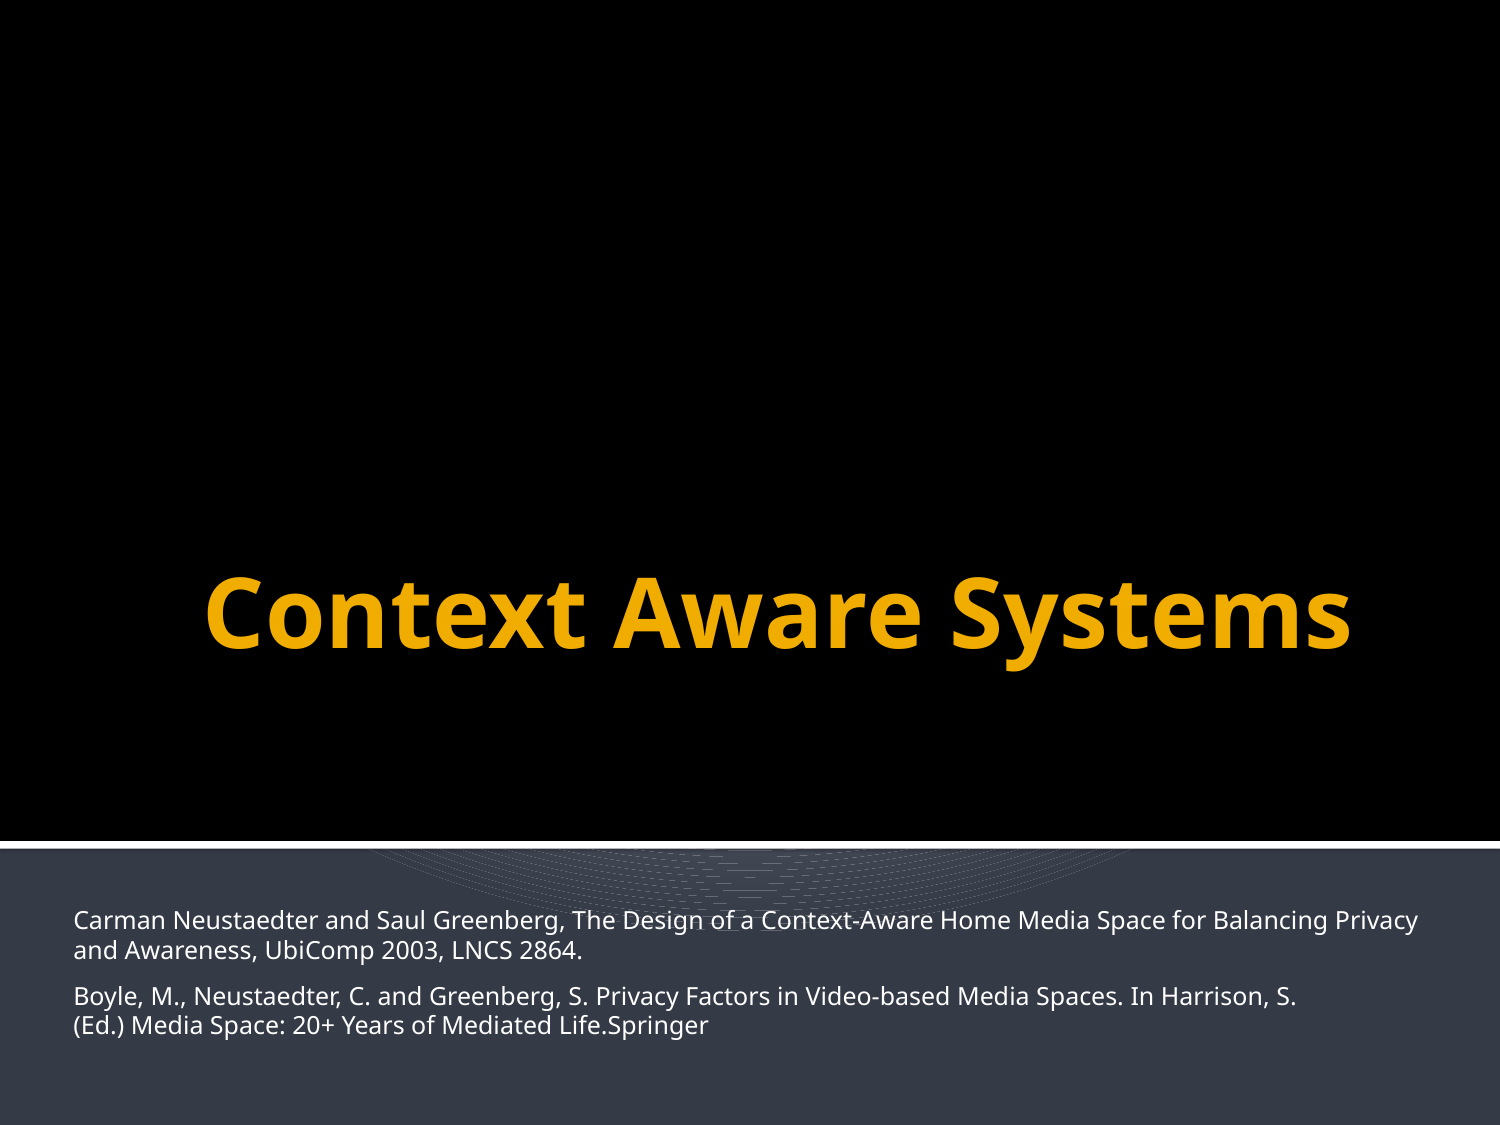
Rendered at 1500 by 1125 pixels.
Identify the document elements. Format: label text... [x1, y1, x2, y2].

text_box Carman Neustaedter and Saul Greenberg, The Design of a Context-Aware Home Media Space for Balancing Privacy and Awareness, UbiComp 2003, LNCS 2864. [58, 896, 1465, 972]
title Context Aware Systems [112, 550, 1438, 825]
text_box Boyle, M., Neustaedter, C. and Greenberg, S. Privacy Factors in Video‐based Media Spaces. In Harrison, S. (Ed.) Media Space: 20+ Years of Mediated Life.Springer [58, 972, 1336, 1048]
